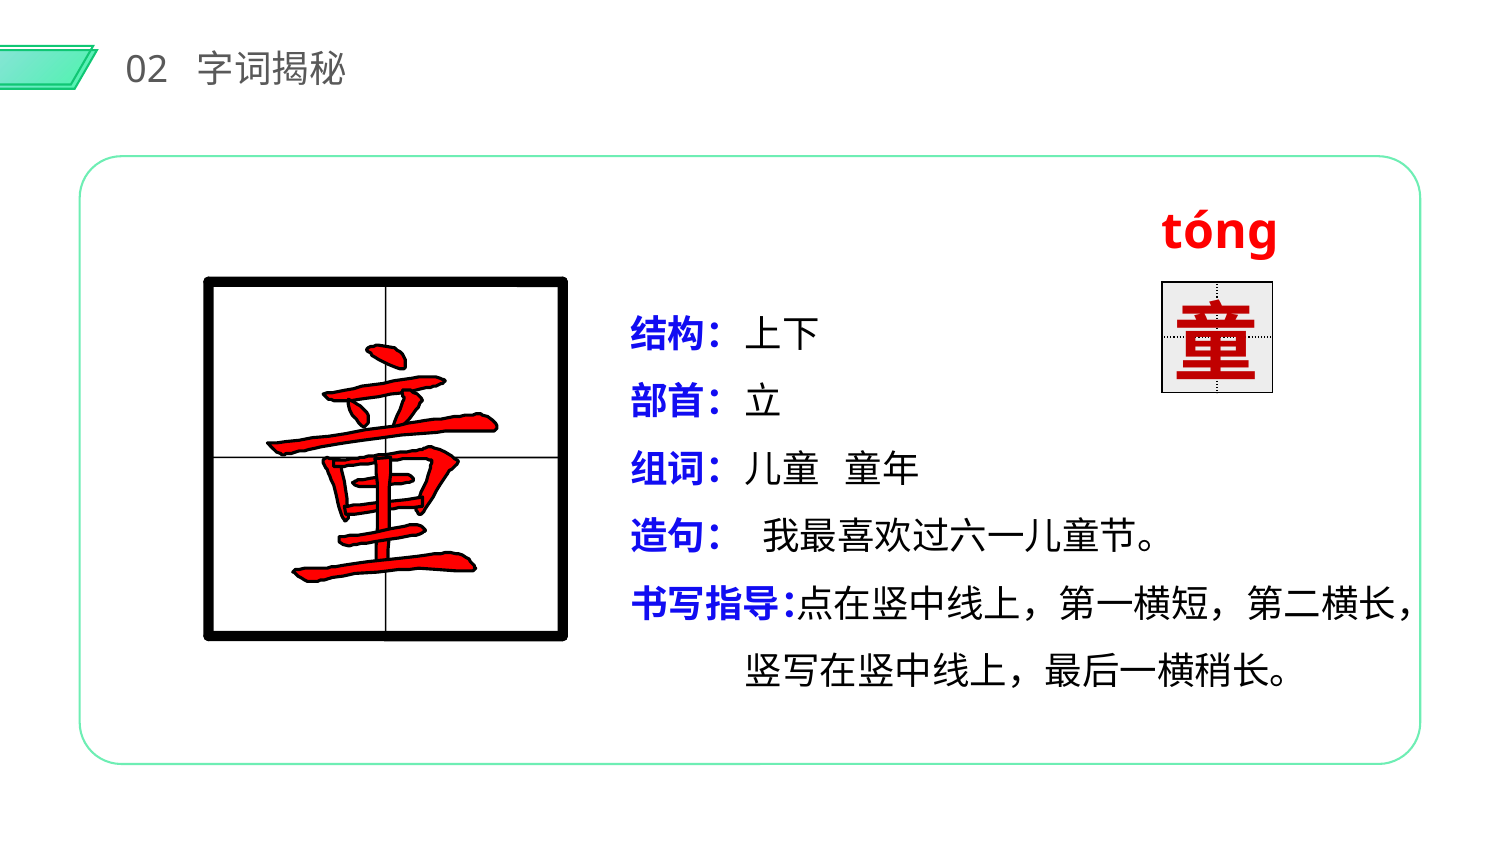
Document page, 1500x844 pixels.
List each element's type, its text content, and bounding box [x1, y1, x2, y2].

text_box 结构： 部首： 组词： 造句： 书写指导： [619, 281, 733, 631]
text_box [208, 281, 563, 636]
list 02 字词揭秘 [114, 44, 507, 99]
text_box 上下 立 儿童 童年 我最喜欢过六一儿童节。 点在竖中线上，第一横短，第二横长， 竖写在竖中线上，最后一横稍长。 [733, 281, 1461, 698]
text_box 童 [1162, 282, 1271, 397]
text_box tóng [1150, 193, 1311, 265]
